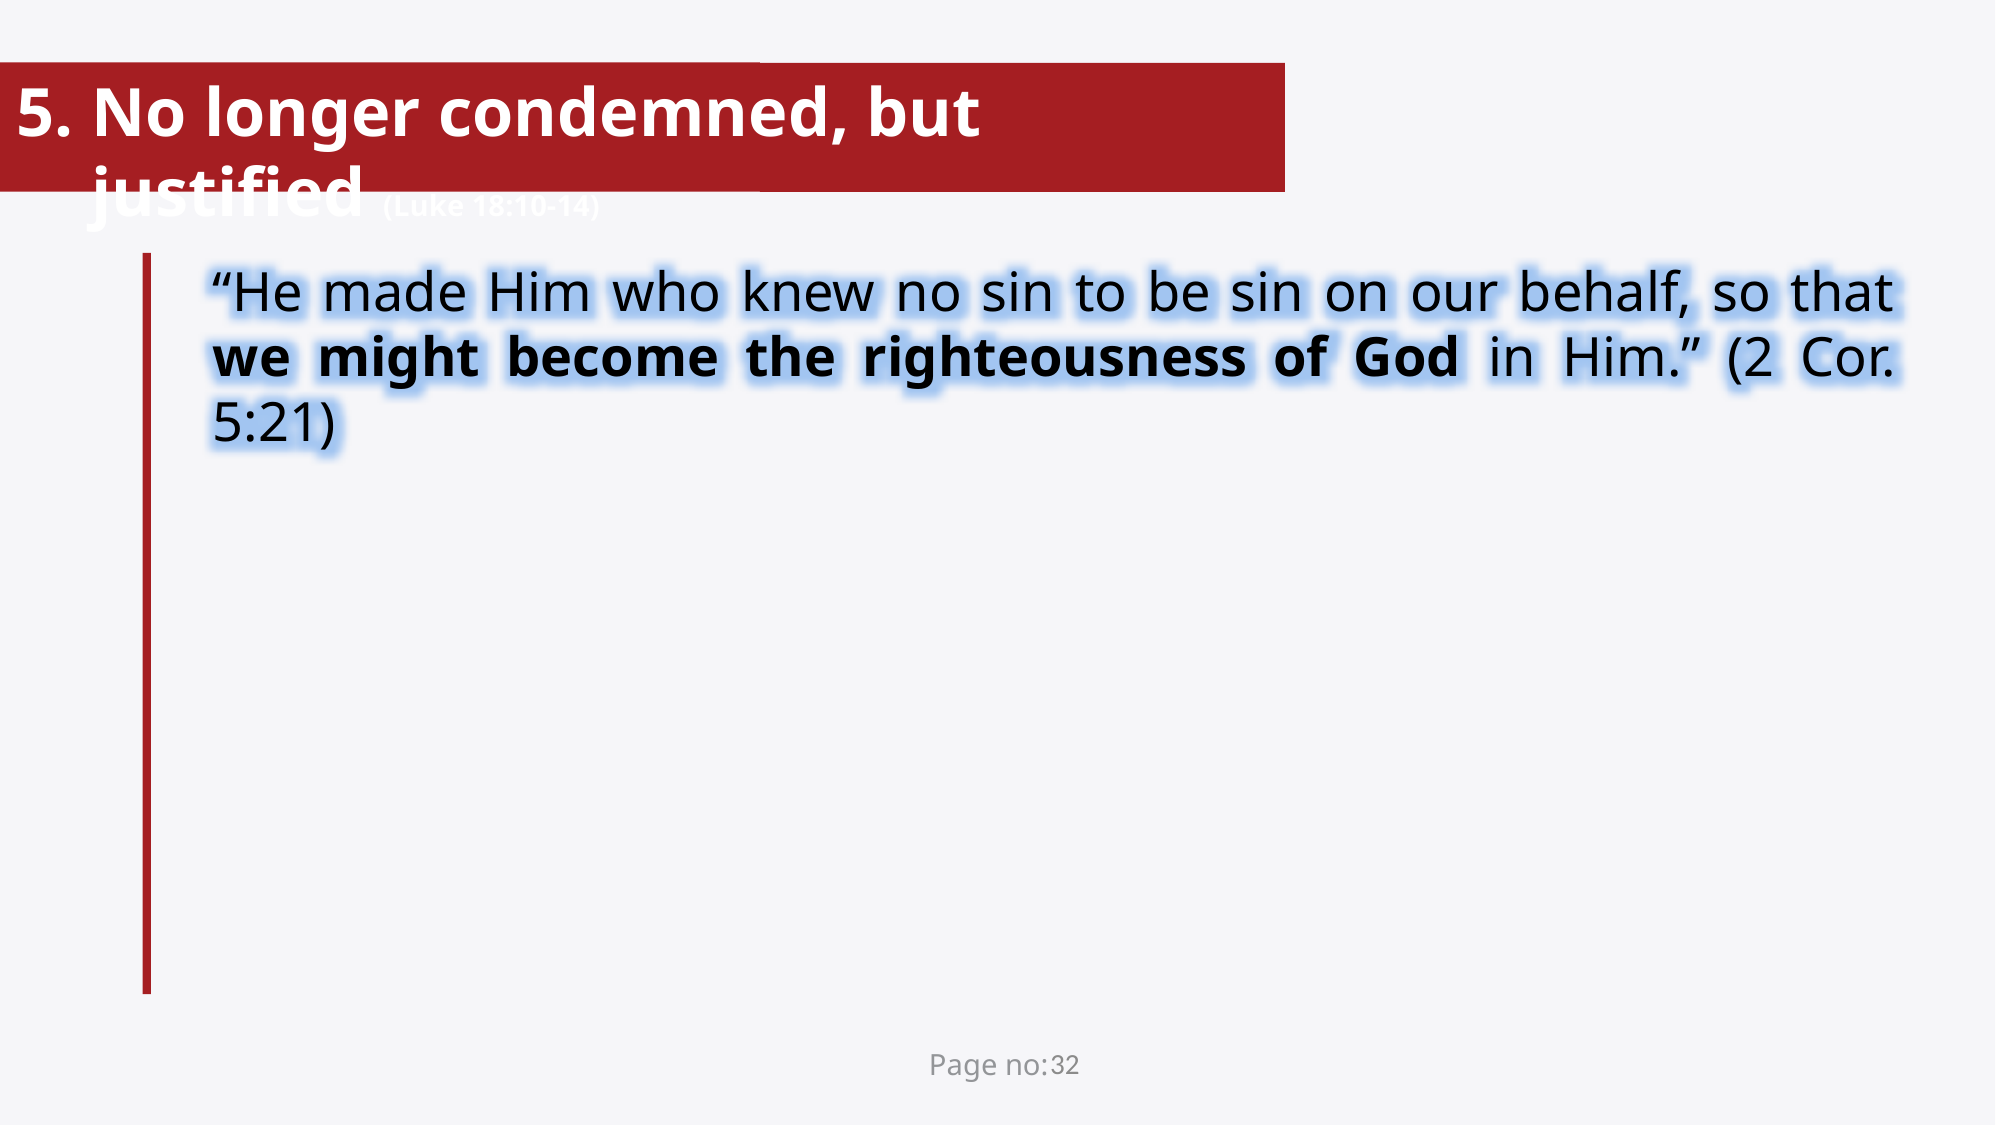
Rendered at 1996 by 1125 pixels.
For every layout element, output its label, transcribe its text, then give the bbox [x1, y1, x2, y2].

text_box “He made Him who knew no sin to be sin on our behalf, so that we might become the righteousness of God in Him.” (2 Cor. 5:21) [198, 249, 1911, 460]
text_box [1, 62, 1286, 194]
